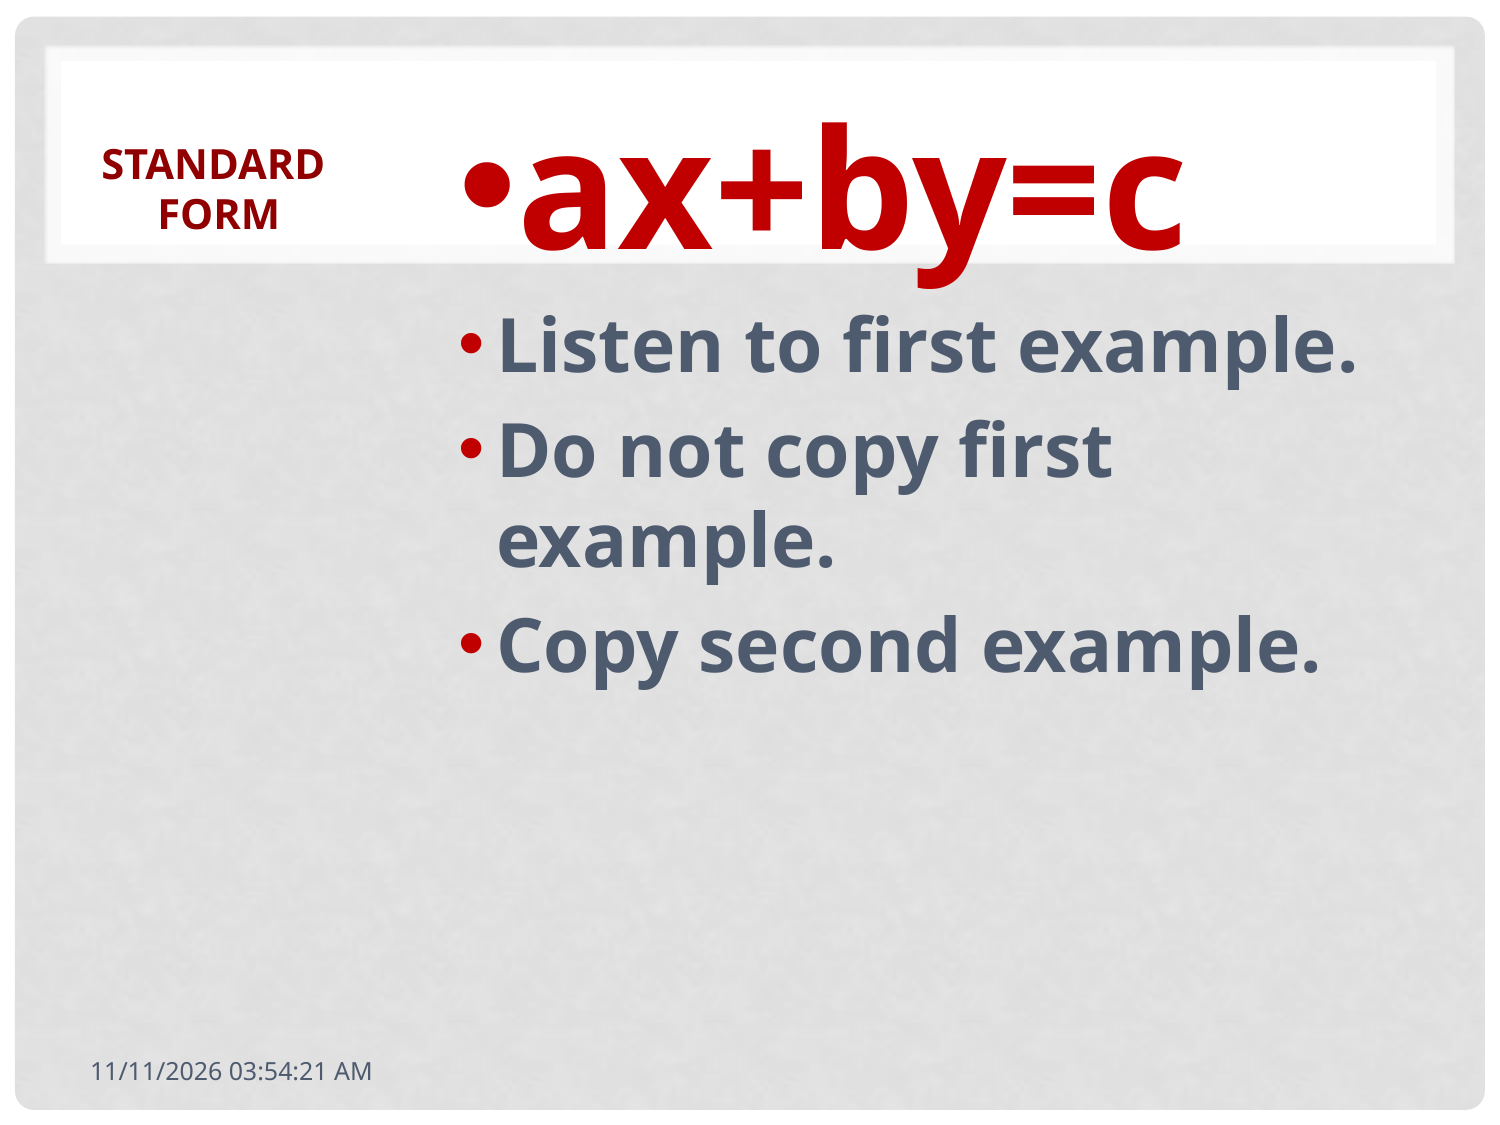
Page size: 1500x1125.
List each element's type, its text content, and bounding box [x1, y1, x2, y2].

list ax+by=c Listen to first example. Do not copy first example. Copy second example. [425, 75, 1425, 1005]
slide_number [75, 1042, 425, 1103]
title Standard form [0, 0, 438, 375]
